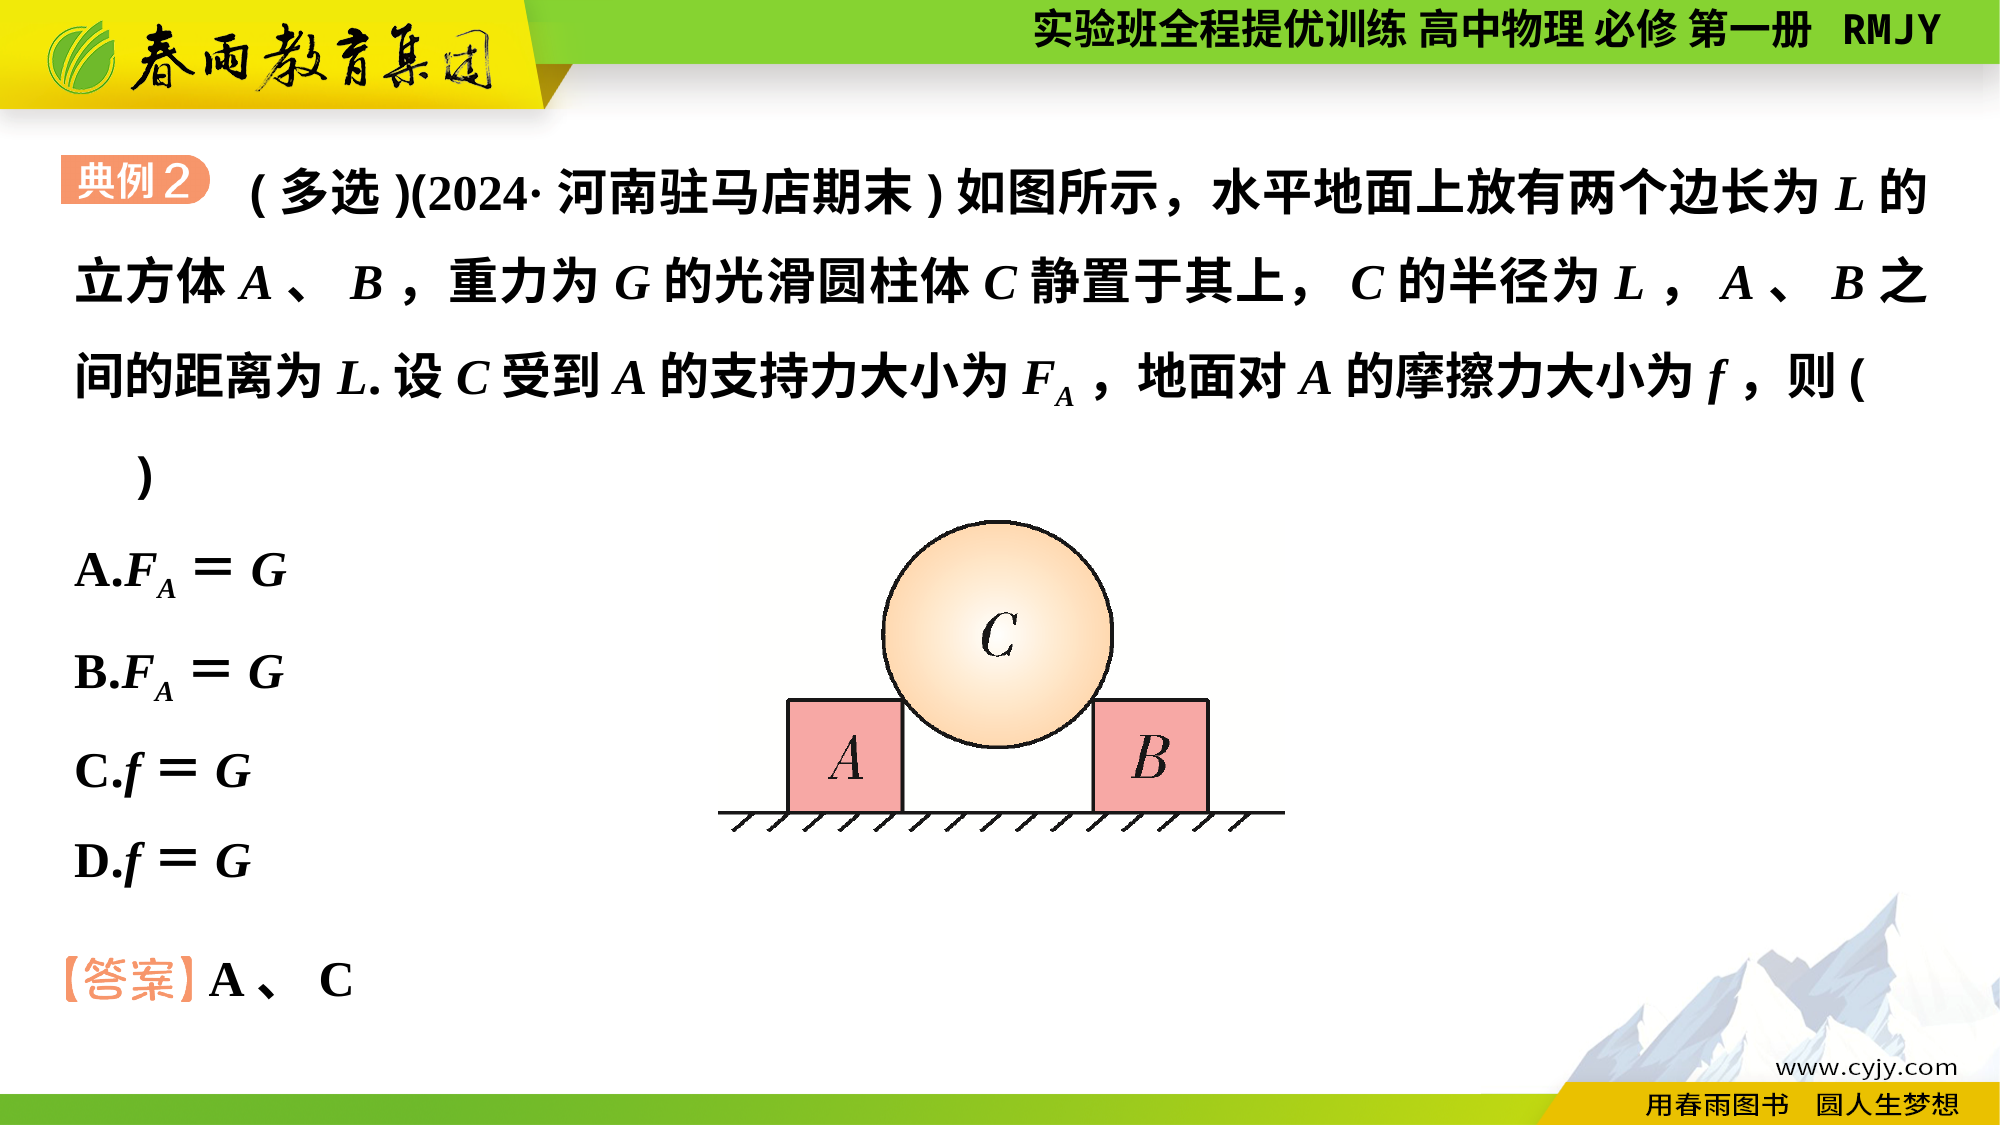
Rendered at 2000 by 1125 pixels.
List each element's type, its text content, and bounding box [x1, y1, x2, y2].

picture [0, 0, 2000, 1125]
text_box A、C [193, 938, 370, 1014]
